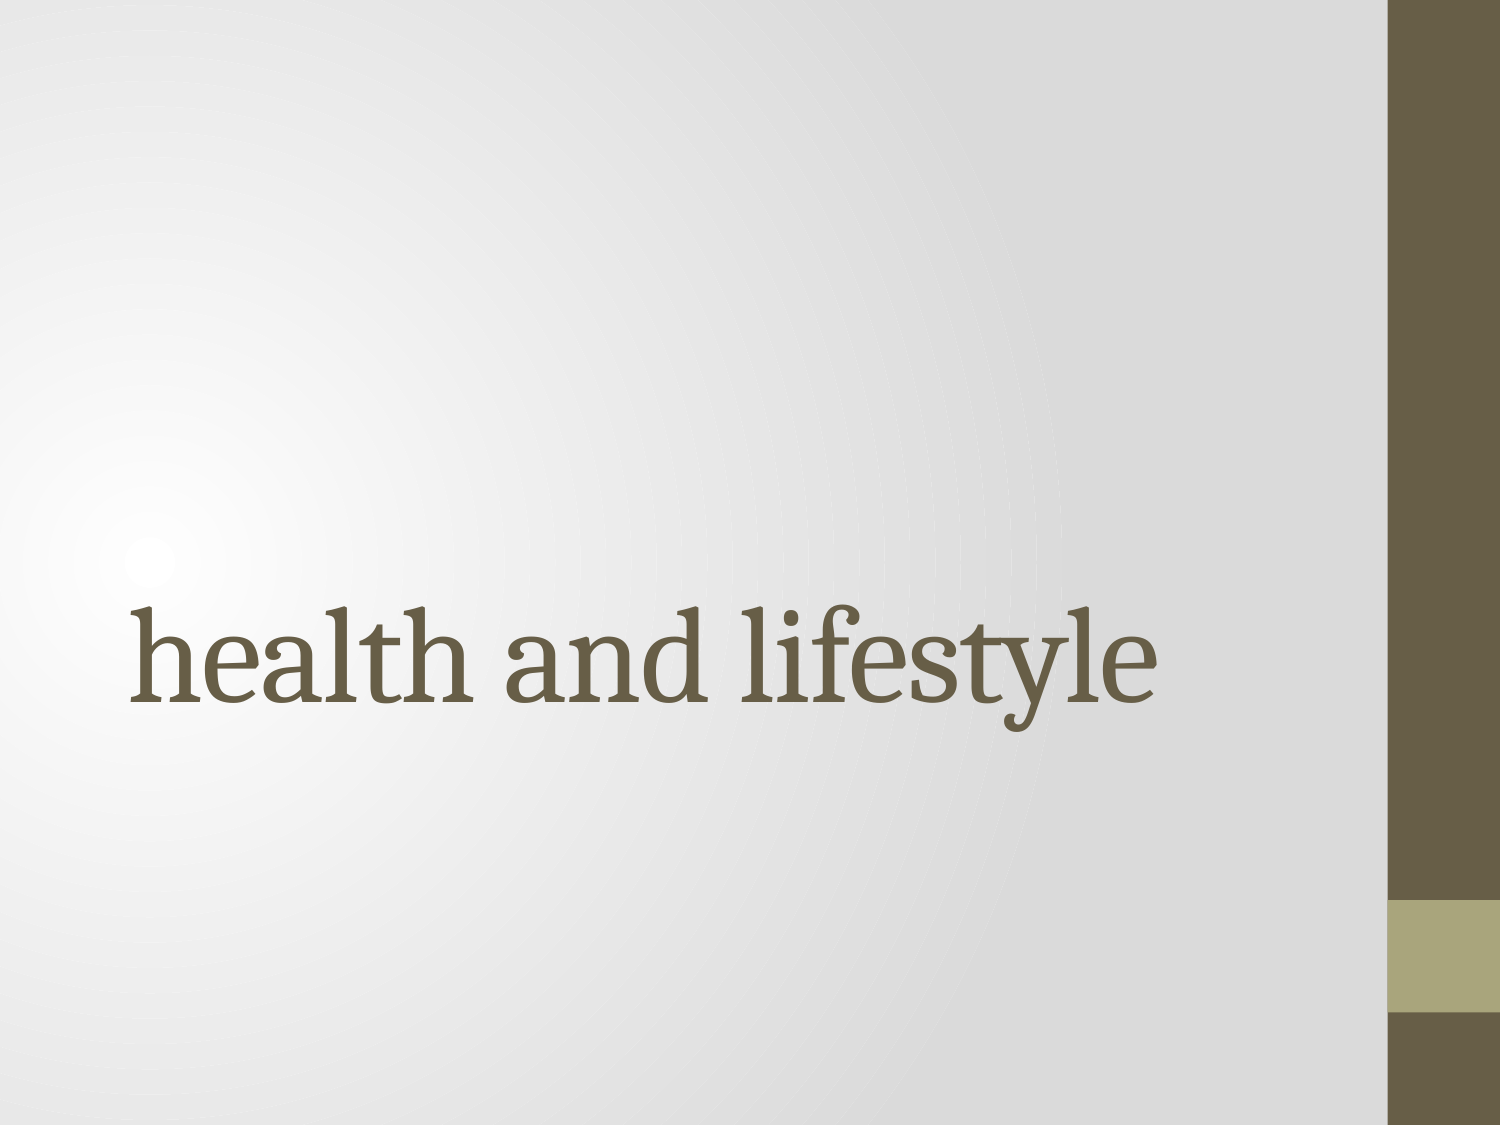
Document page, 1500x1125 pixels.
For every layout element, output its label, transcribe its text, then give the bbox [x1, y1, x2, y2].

title health and lifestyle [112, 312, 1350, 738]
